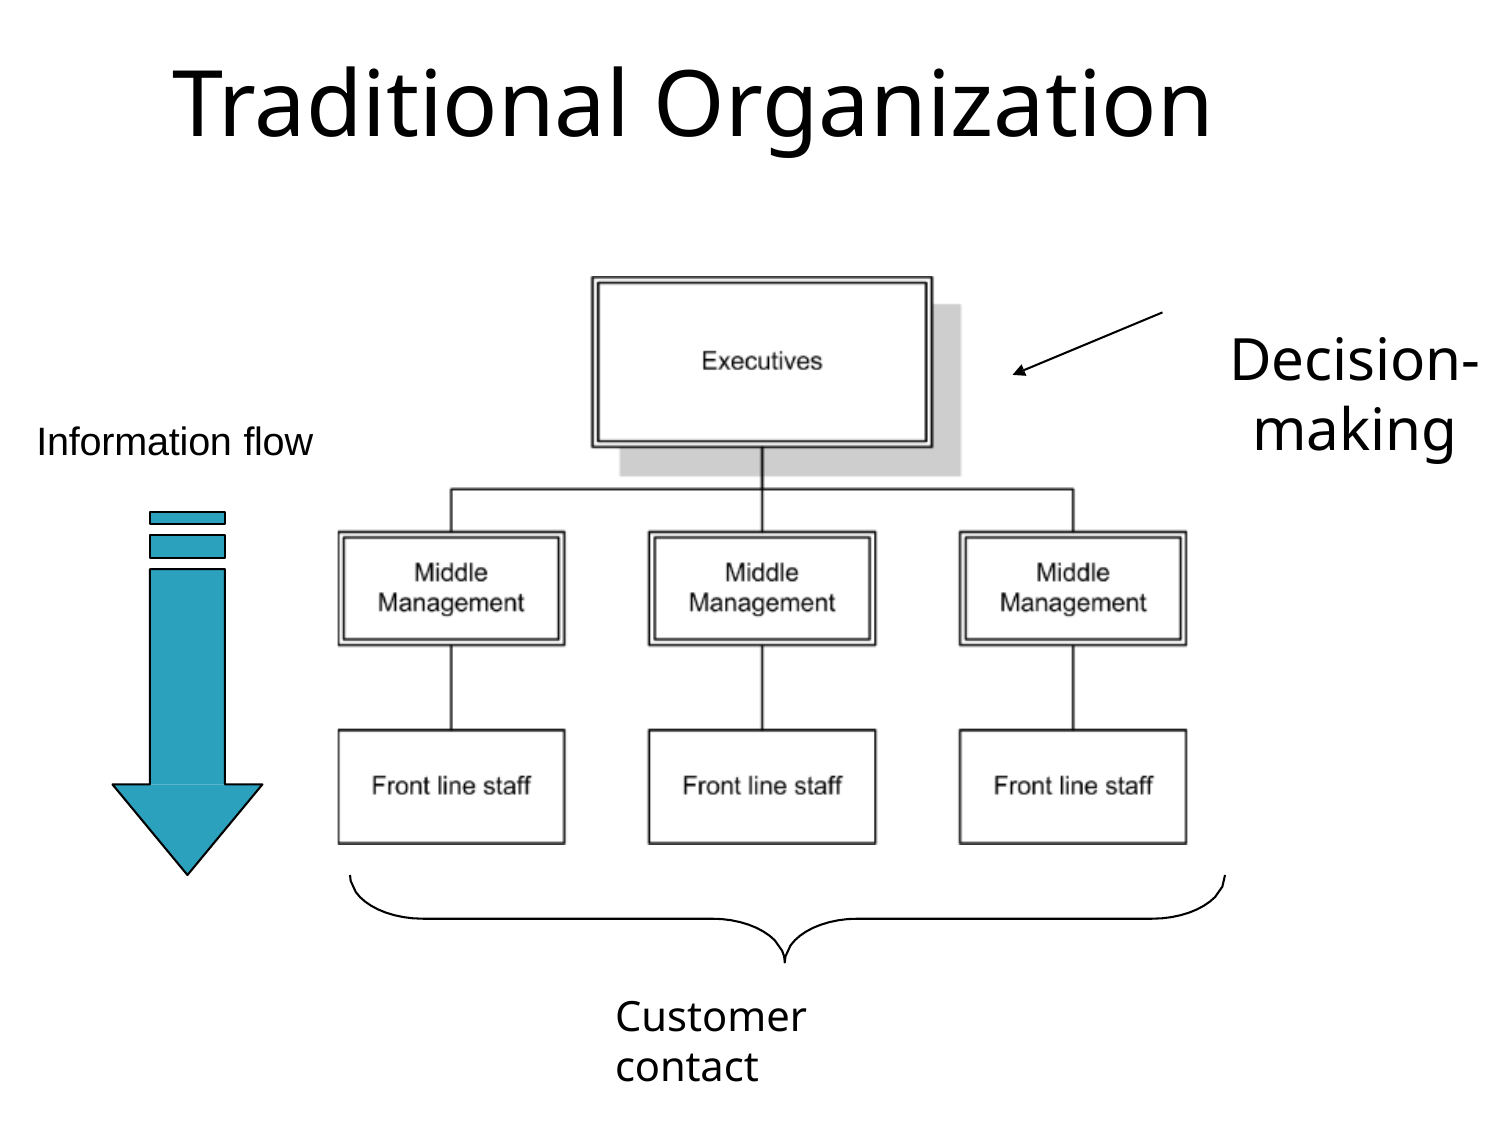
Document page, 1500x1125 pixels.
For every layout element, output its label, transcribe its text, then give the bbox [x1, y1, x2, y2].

text_box Customer contact [612, 987, 940, 1090]
subtitle Traditional Organization [112, 50, 1275, 273]
text_box [337, 463, 1188, 845]
title Decision-making [237, 272, 1500, 463]
text_box [350, 874, 1226, 963]
text_box Information flow [34, 413, 329, 464]
text_box [149, 535, 225, 558]
text_box [149, 512, 225, 524]
text_box [112, 569, 263, 876]
